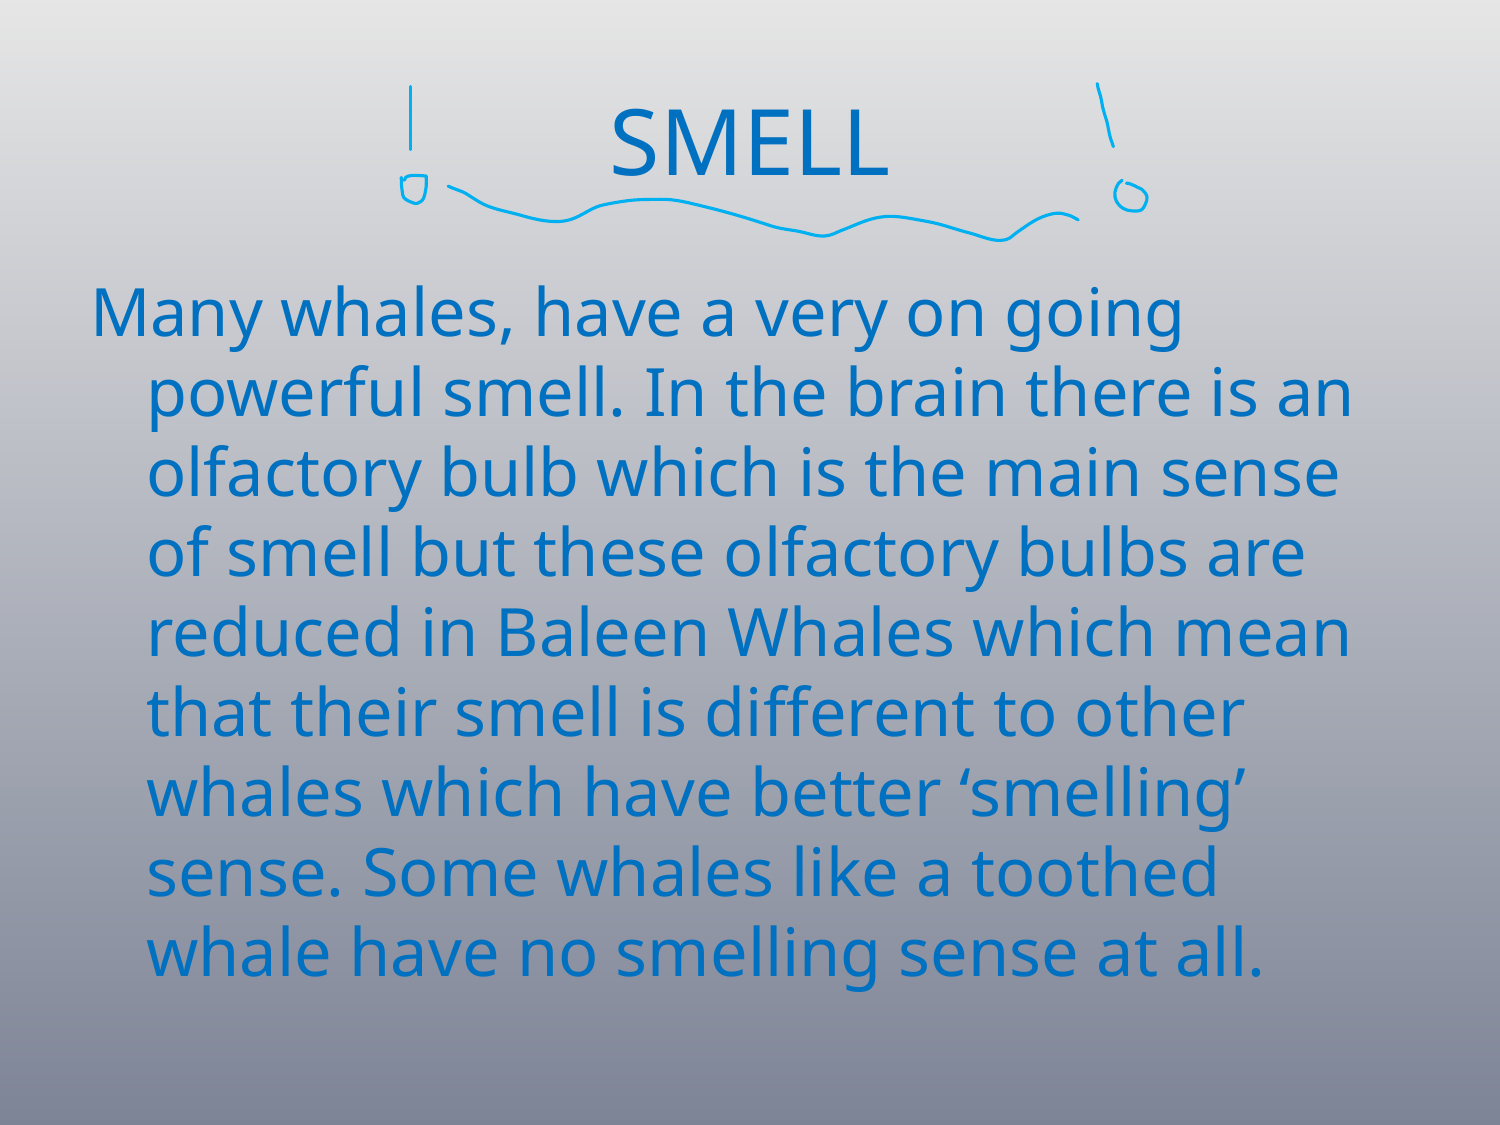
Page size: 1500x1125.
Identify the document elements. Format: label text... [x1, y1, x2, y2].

list Many whales, have a very on going powerful smell. In the brain there is an olfactory bulb which is the main sense of smell but these olfactory bulbs are reduced in Baleen Whales which mean that their smell is different to other whales which have better ‘smelling’ sense. Some whales like a toothed whale have no smelling sense at all. [75, 262, 1425, 1005]
title SMELL [75, 45, 1425, 233]
